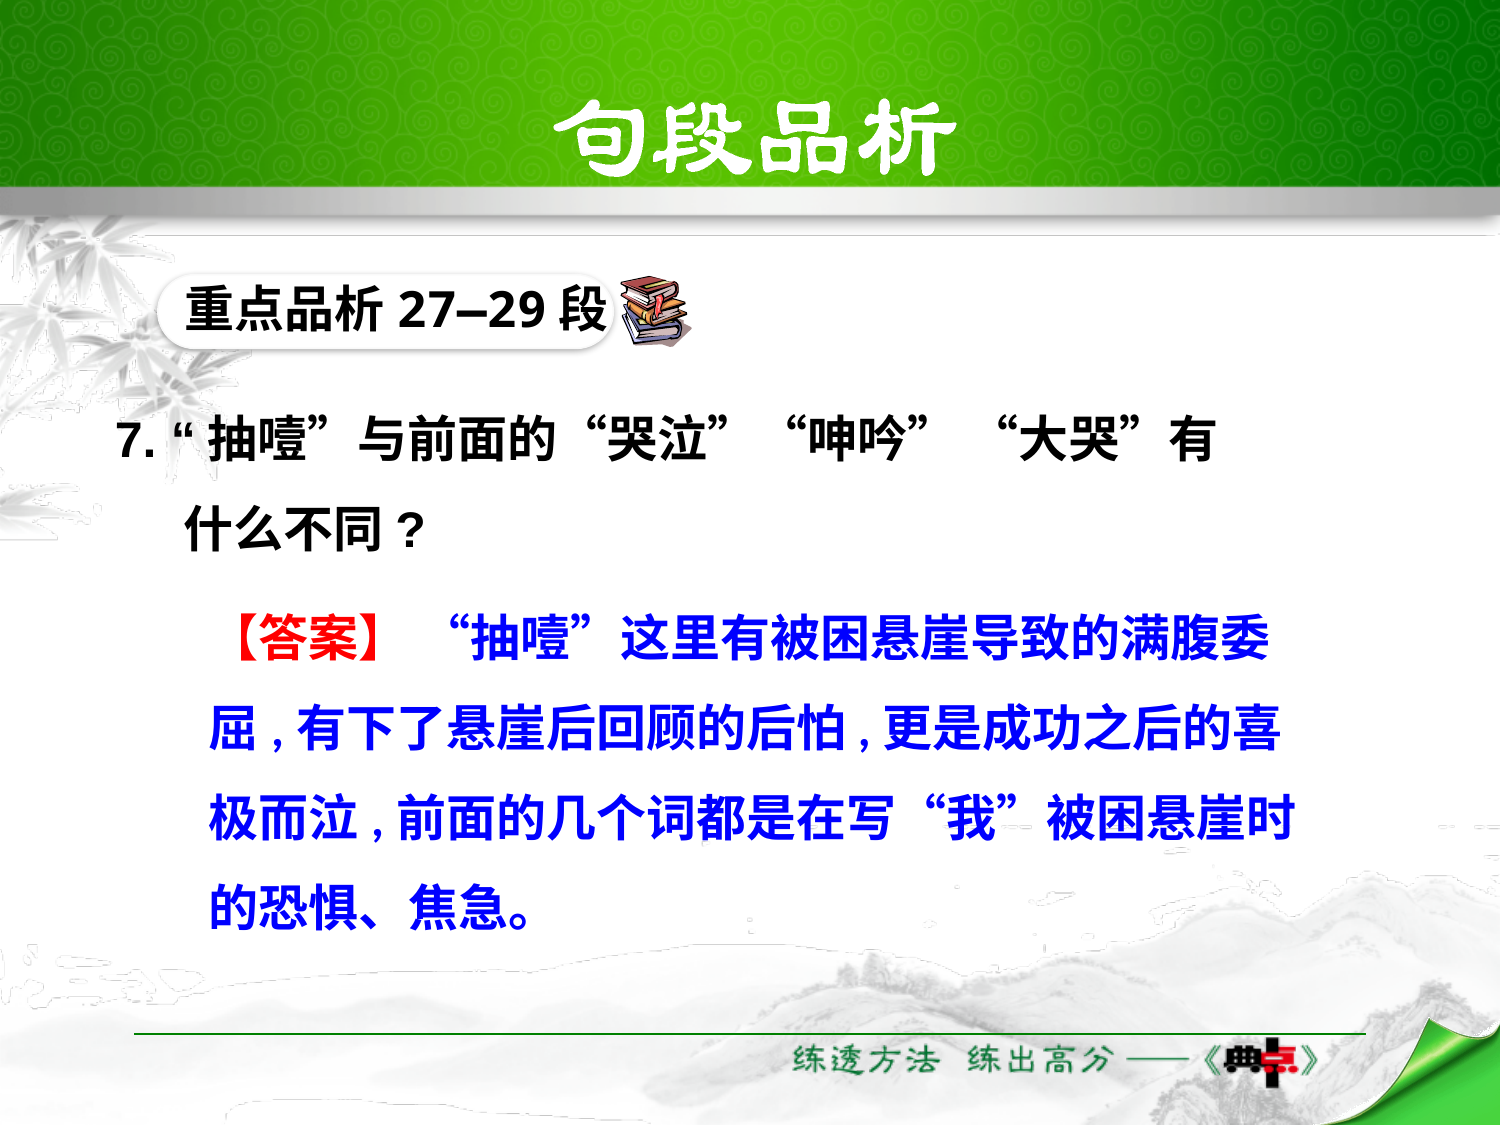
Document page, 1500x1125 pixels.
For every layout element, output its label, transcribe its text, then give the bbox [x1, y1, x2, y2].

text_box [135, 269, 693, 349]
picture [0, 779, 1500, 1125]
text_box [134, 1033, 1366, 1091]
text_box 【答案】 “抽噎”这里有被困悬崖导致的满腹委屈,有下了悬崖后回顾的后怕,更是成功之后的喜极而泣,前面的几个词都是在写“我”被困悬崖时的恐惧、焦急。 [194, 579, 1321, 777]
picture [0, 0, 1500, 570]
